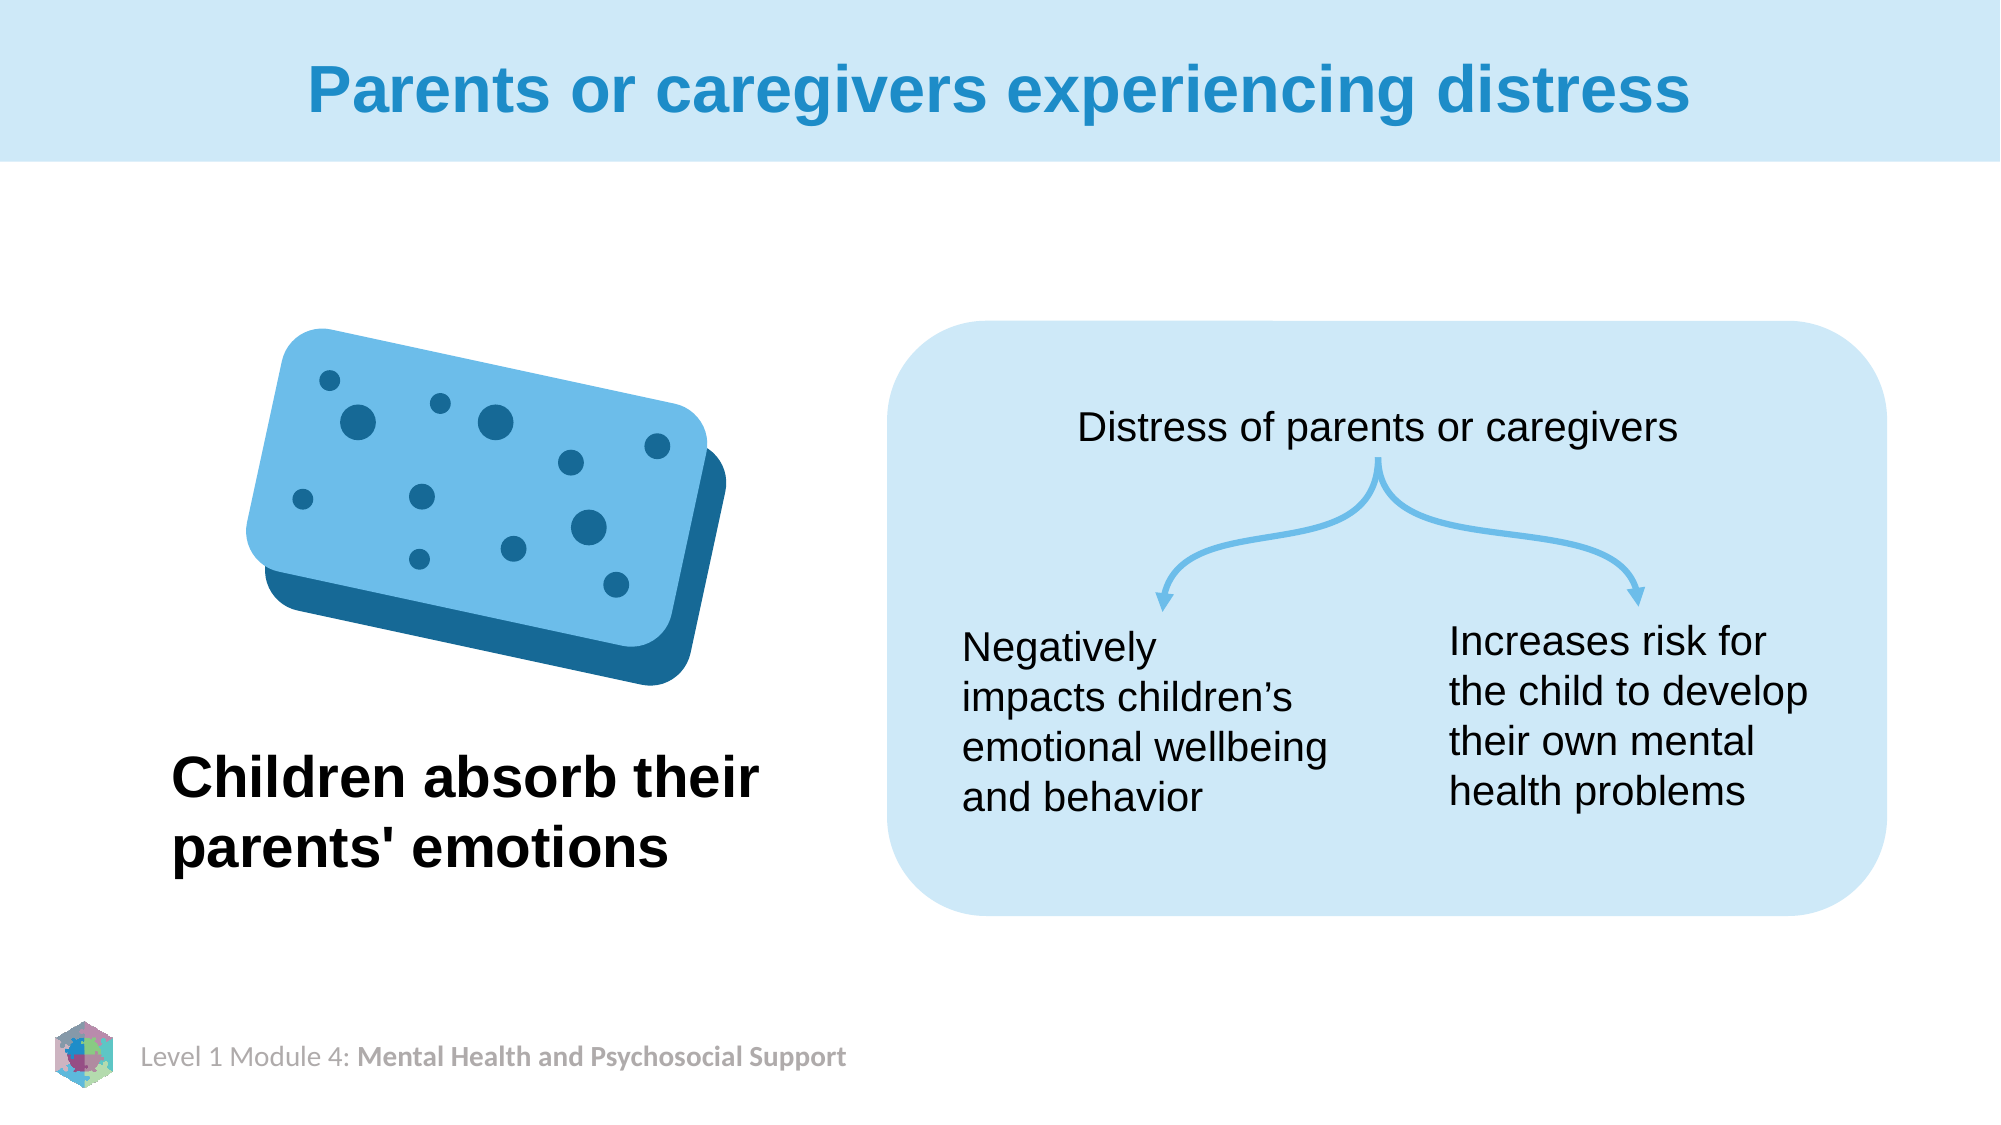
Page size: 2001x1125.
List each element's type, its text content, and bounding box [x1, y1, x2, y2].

text_box [886, 319, 1889, 918]
text_box Distress of parents or caregivers [946, 392, 1810, 458]
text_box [259, 363, 713, 651]
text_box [1193, 427, 1348, 643]
text_box Negatively impacts children’s emotional wellbeing and behavior [946, 611, 1379, 827]
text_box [1434, 402, 1583, 663]
picture [55, 1021, 113, 1088]
text_box Increases risk for the child to develop their own mental health problems [1434, 606, 1844, 822]
title Parents or caregivers experiencing distress [137, 19, 1863, 163]
text_box Children absorb their parents' emotions [156, 731, 816, 887]
